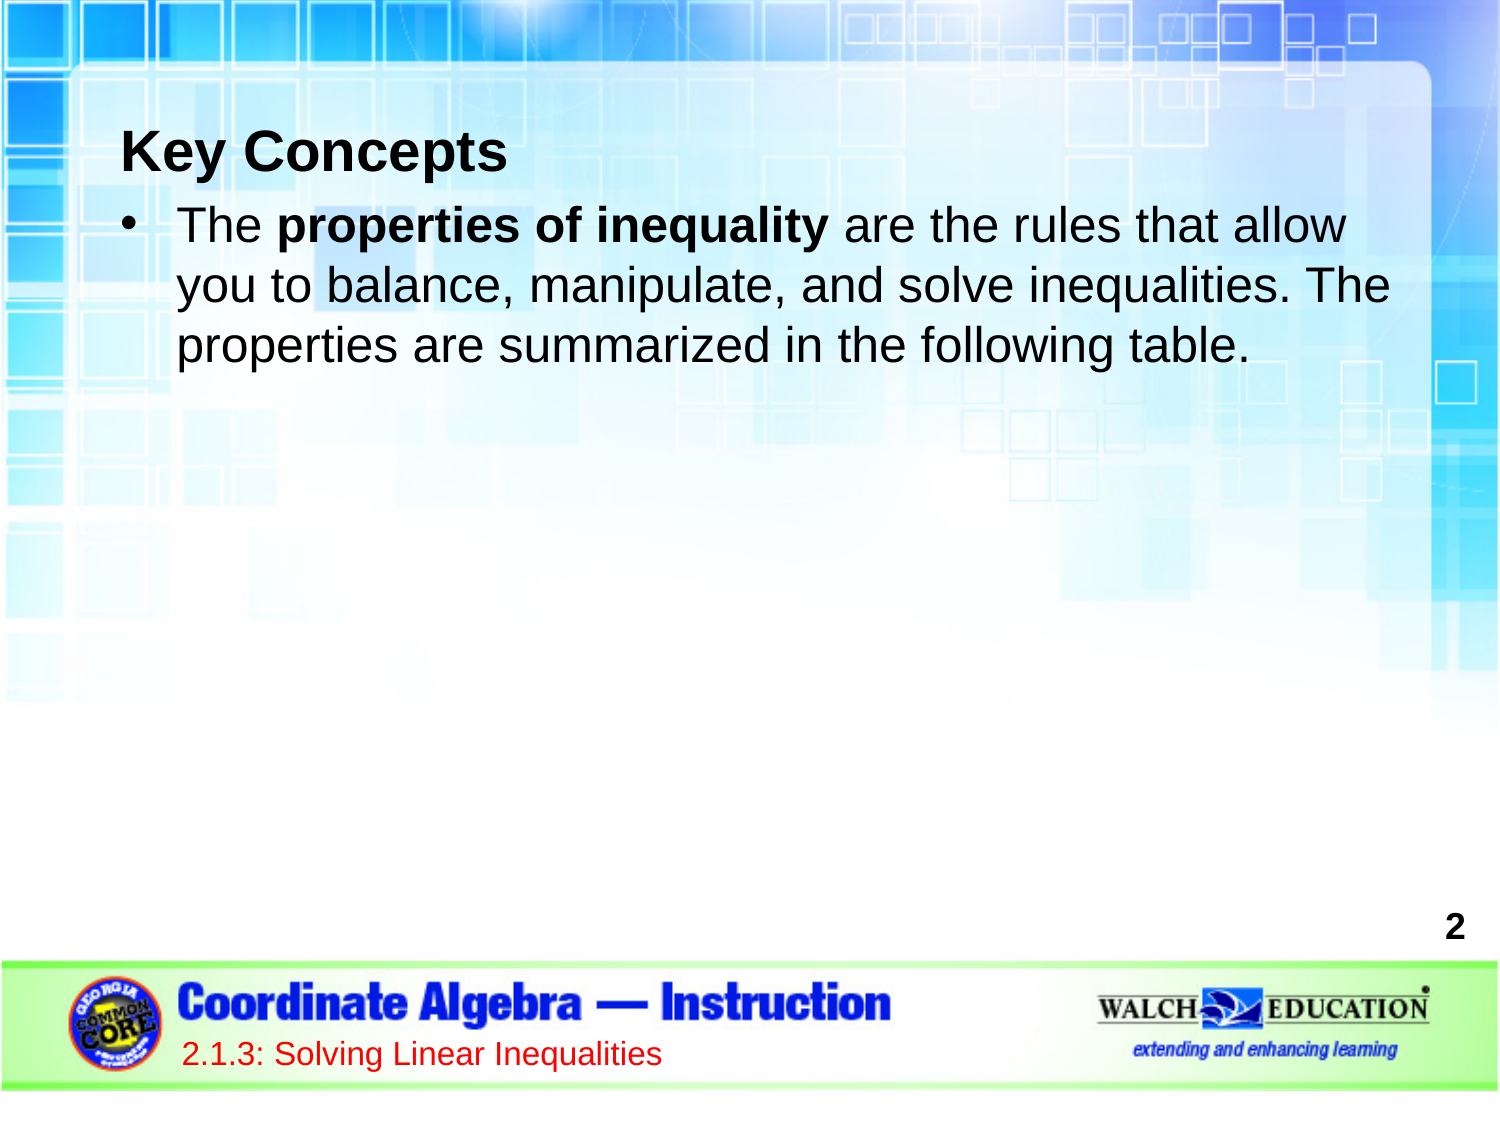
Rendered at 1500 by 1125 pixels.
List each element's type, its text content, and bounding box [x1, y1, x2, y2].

slide_number 2 [1361, 901, 1481, 949]
subtitle Key Concepts The properties of inequality are the rules that allow you to balance, manipulate, and solve inequalities. The properties are summarized in the following table. [105, 105, 1415, 925]
picture [1, 0, 1500, 1091]
list 2.1.3: Solving Linear Inequalities [166, 1024, 1074, 1069]
